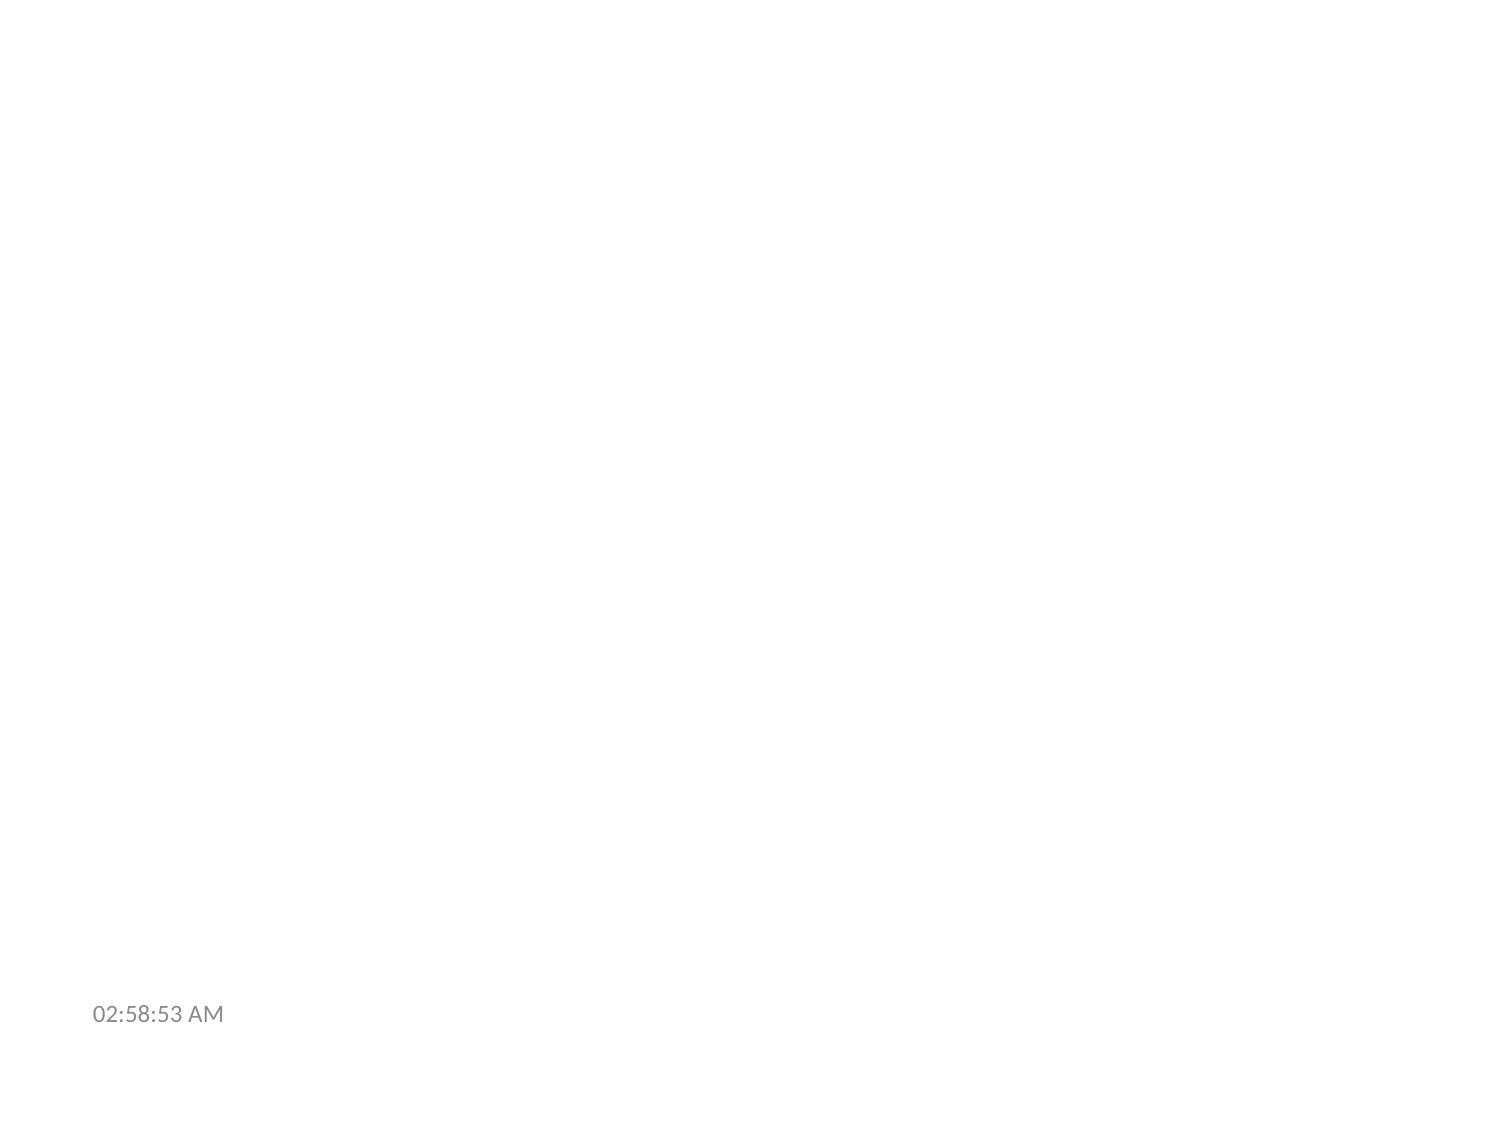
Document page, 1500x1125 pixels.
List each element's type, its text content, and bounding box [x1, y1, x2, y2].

text_box 3:35:09 PM [77, 982, 428, 1043]
